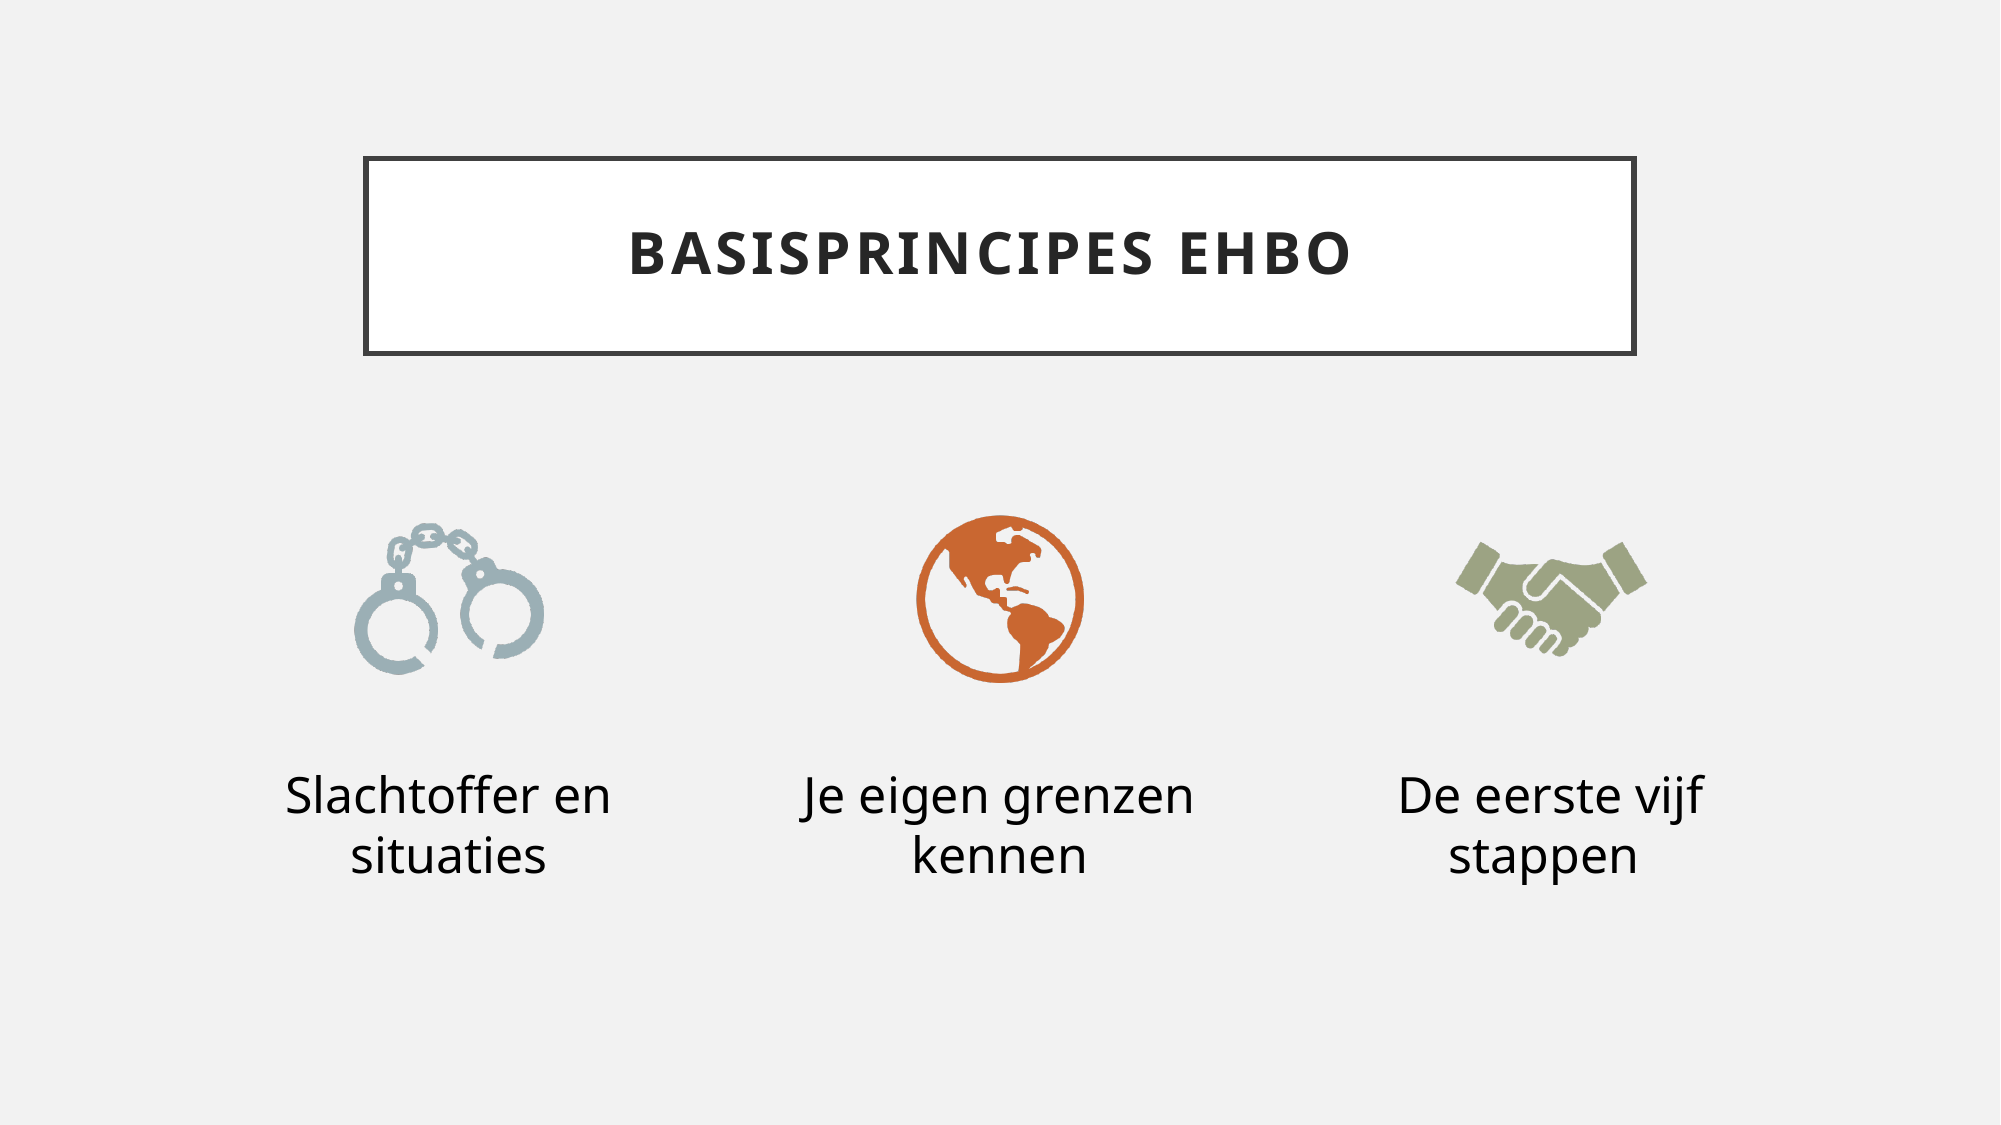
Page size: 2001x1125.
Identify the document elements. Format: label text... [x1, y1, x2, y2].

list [158, 432, 1842, 943]
title Basisprincipes EHBO [363, 156, 1637, 356]
